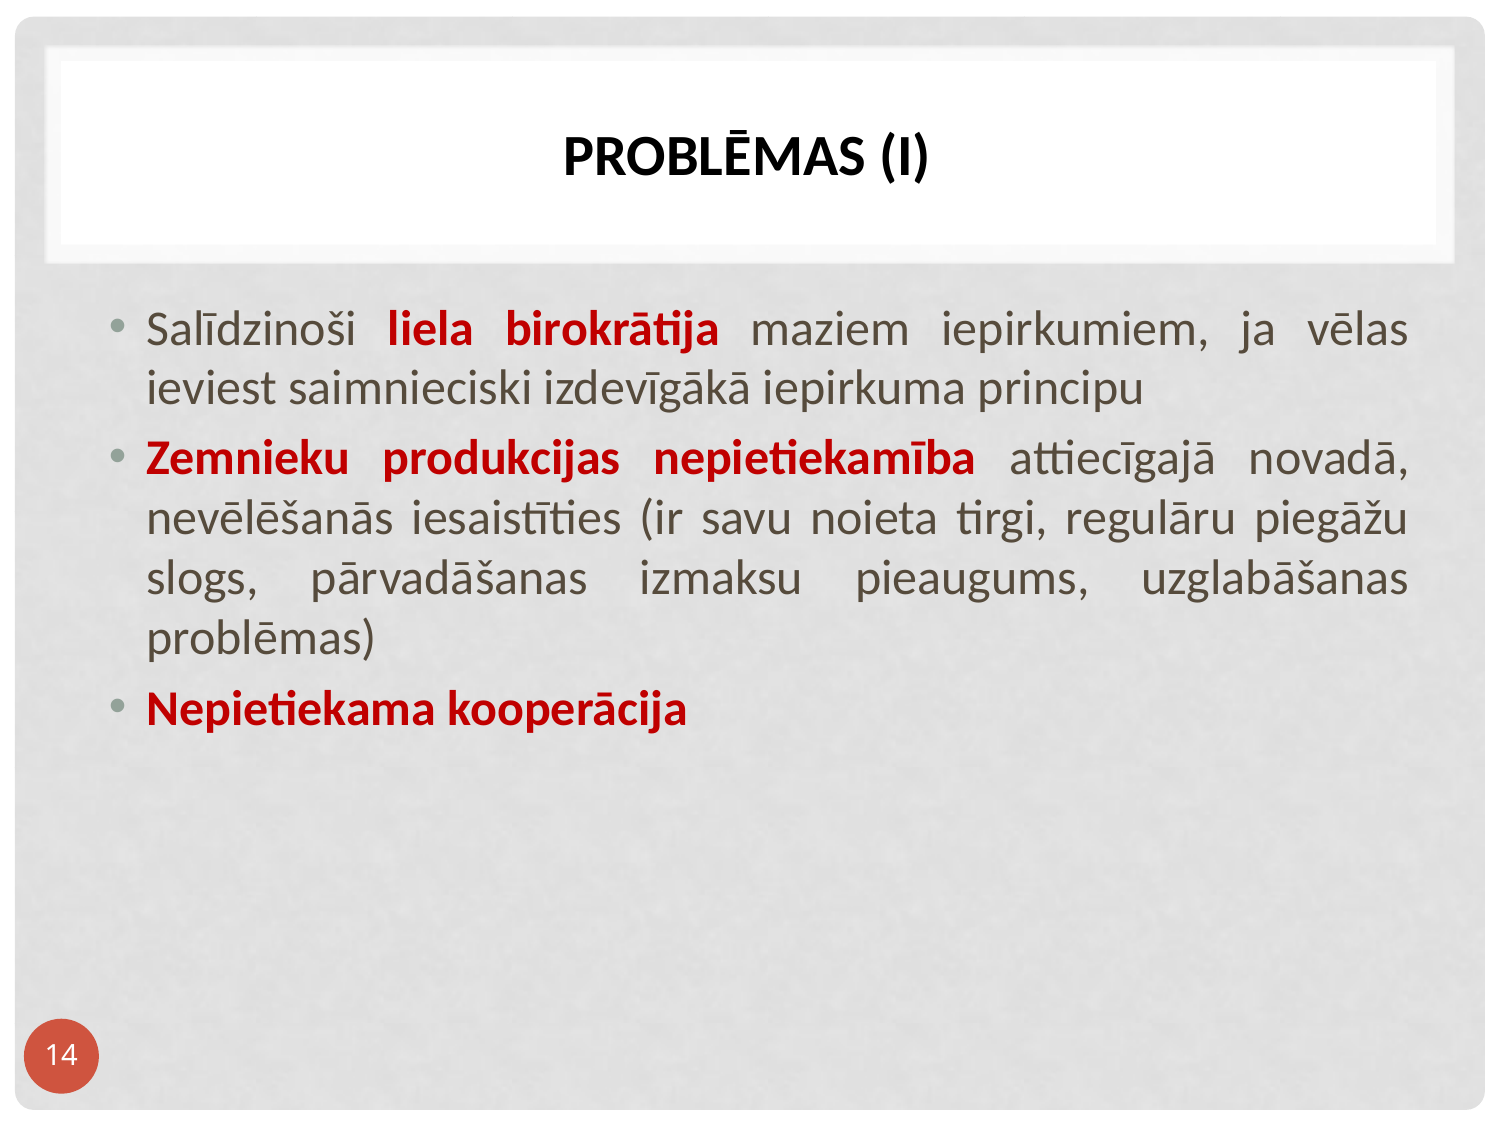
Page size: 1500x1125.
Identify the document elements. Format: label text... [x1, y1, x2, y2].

list Salīdzinoši liela birokrātija maziem iepirkumiem, ja vēlas ieviest saimnieciski izdevīgākā iepirkuma principu Zemnieku produkcijas nepietiekamība attiecīgajā novadā, nevēlēšanās iesaistīties (ir savu noieta tirgi, regulāru piegāžu slogs, pārvadāšanas izmaksu pieaugums, uzglabāšanas problēmas) Nepietiekama kooperācija [75, 287, 1425, 1094]
title Problēmas (I) [69, 66, 1425, 238]
text_box 14 [23, 1018, 99, 1094]
